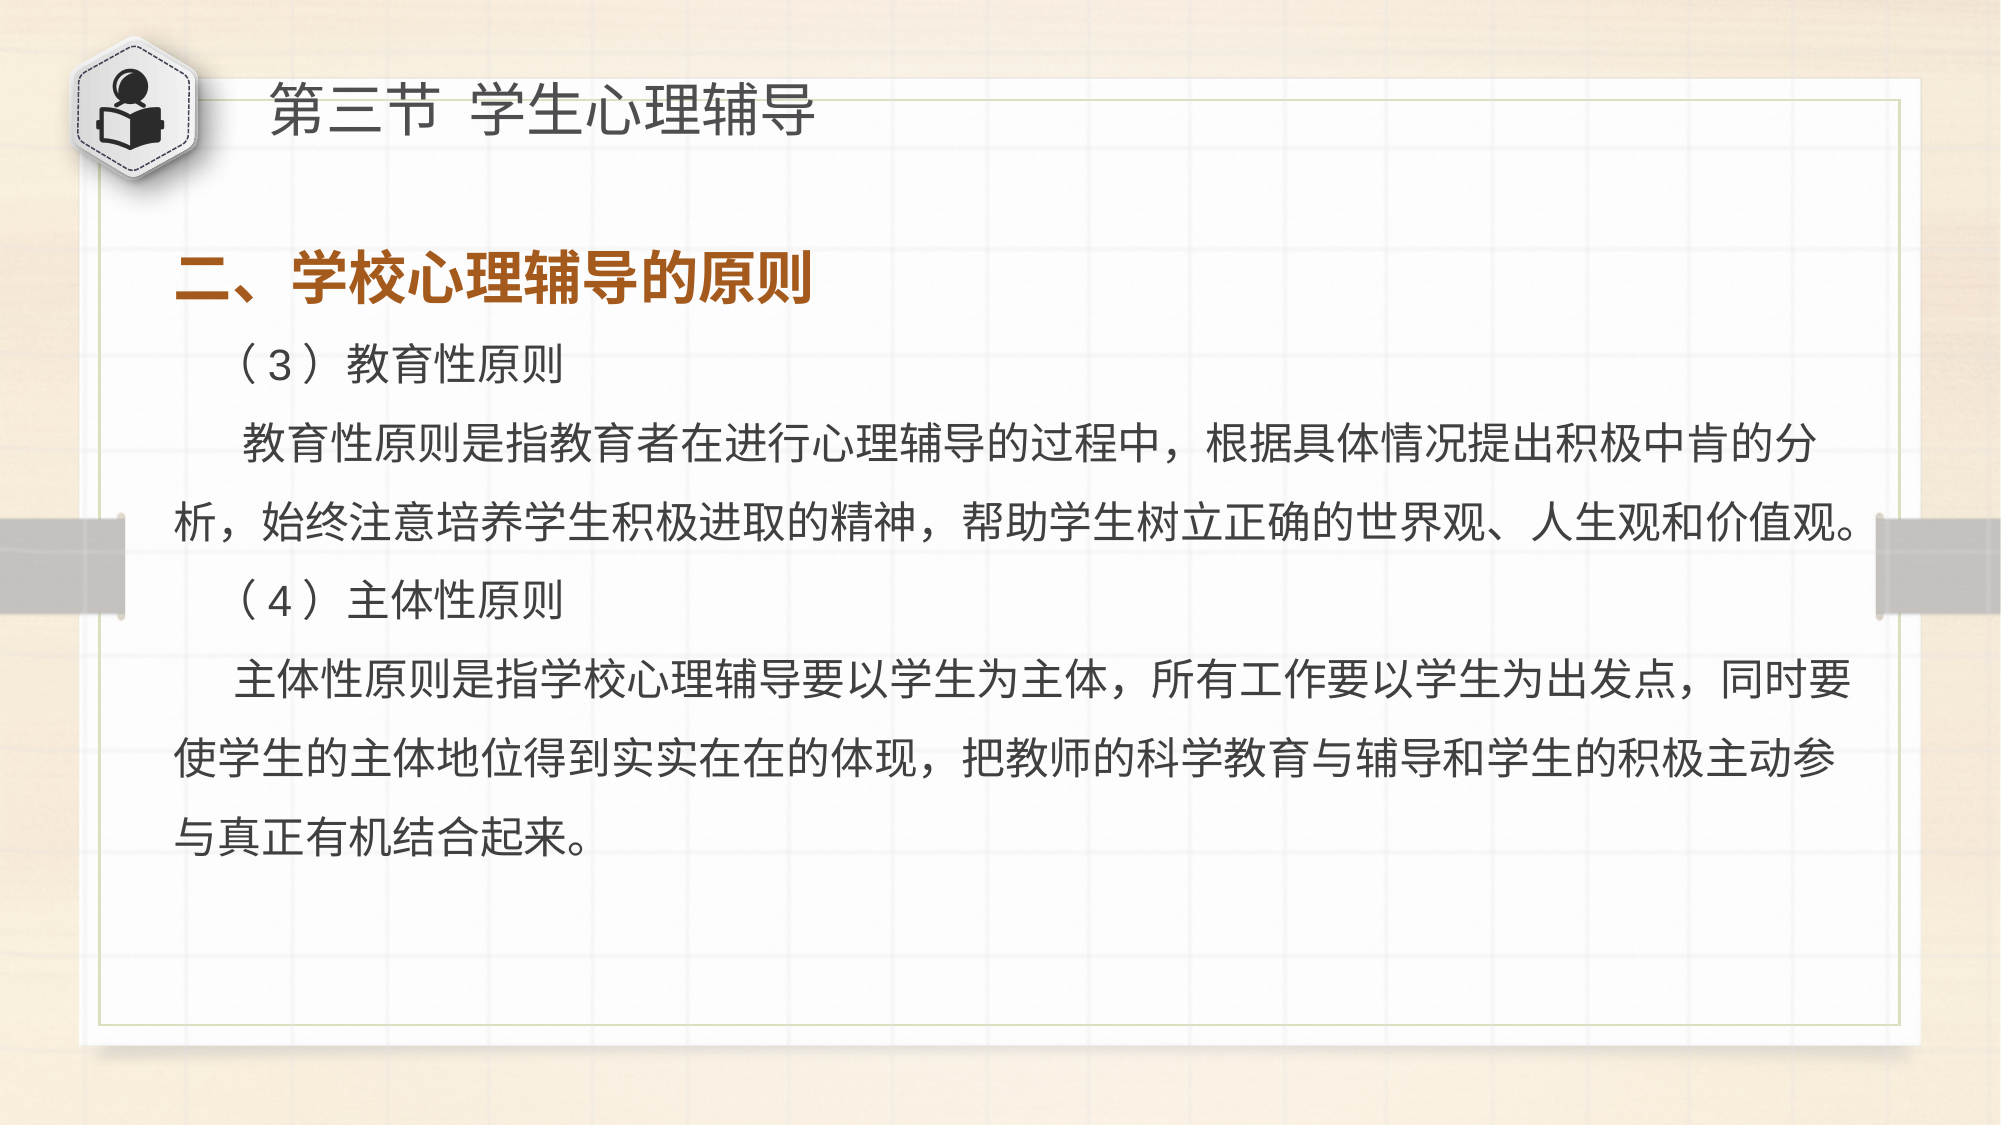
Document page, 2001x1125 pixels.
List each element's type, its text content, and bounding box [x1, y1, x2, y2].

text_box 第三节 学生心理辅导 [253, 65, 1660, 150]
picture [0, 0, 2001, 1125]
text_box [61, 43, 206, 173]
text_box 二、学校心理辅导的原则 （3）教育性原则 教育性原则是指教育者在进行心理辅导的过程中，根据具体情况提出积极中肯的分 析，始终注意培养学生积极进取的精神，帮助学生树立正确的世界观、人生观和价值观。 （4）主体性原则 主体性原则是指学校心理辅导要以学生为主体，所有工作要以学生为出发点，同时要 使学生的主体地位得到实实在在的体现，把教师的科学教育与辅导和学生的积极主动参 与真正有机结合起来。 [159, 198, 1879, 870]
